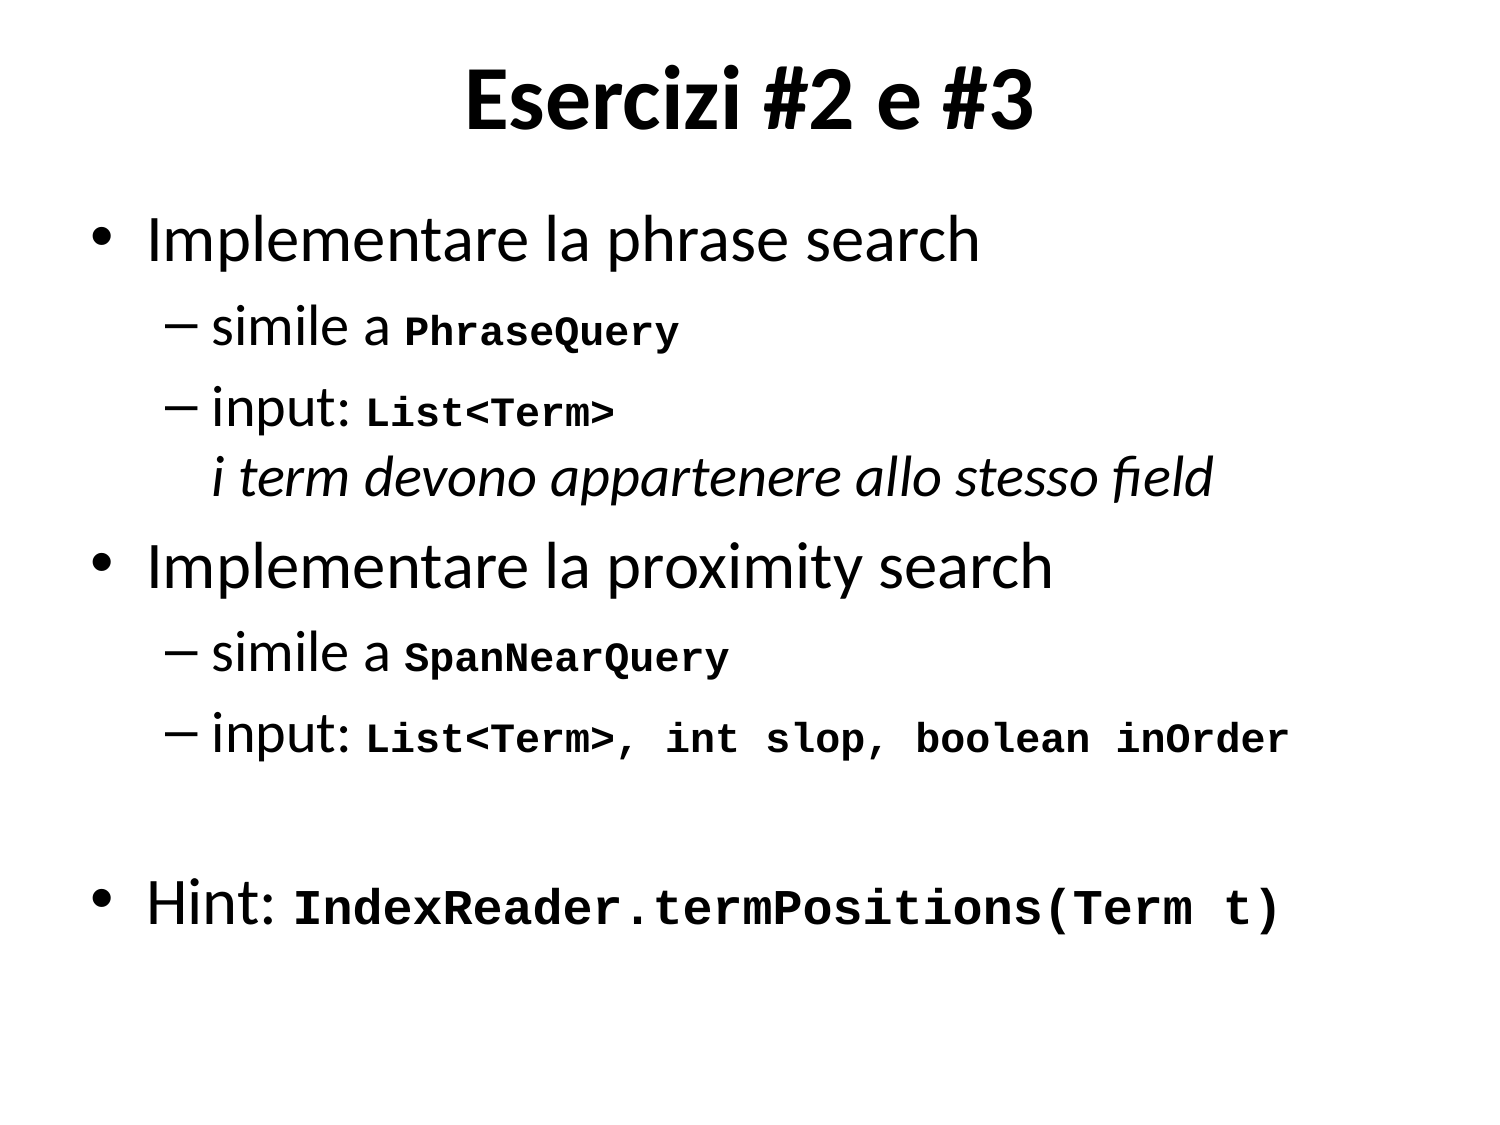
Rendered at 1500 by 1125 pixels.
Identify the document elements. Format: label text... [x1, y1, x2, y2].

title Esercizi #2 e #3 [75, 21, 1425, 164]
list Implementare la phrase search simile a PhraseQuery input: List<Term> i term devono appartenere allo stesso field Implementare la proximity search simile a SpanNearQuery input: List<Term>, int slop, boolean inOrder Hint: IndexReader.termPositions(Term t) [75, 187, 1425, 1055]
